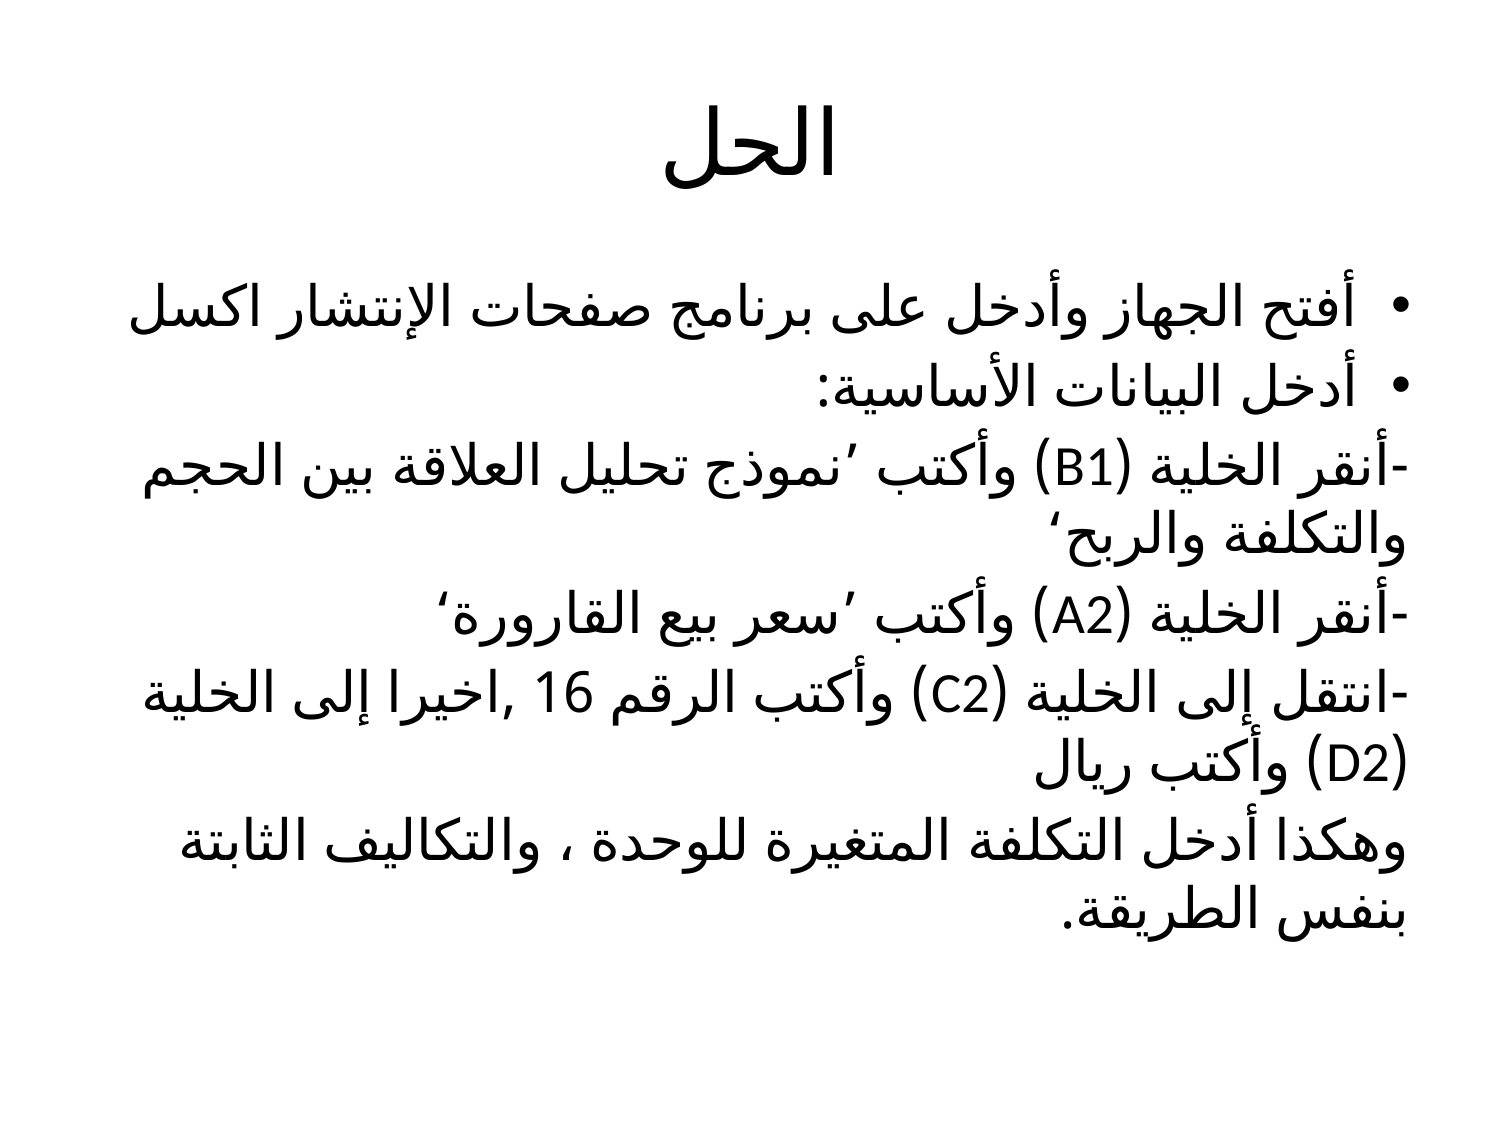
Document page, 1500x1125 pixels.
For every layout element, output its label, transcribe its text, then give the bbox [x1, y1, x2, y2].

list أفتح الجهاز وأدخل على برنامج صفحات الإنتشار اكسل أدخل البيانات الأساسية: -أنقر الخلية (B1) وأكتب ’نموذج تحليل العلاقة بين الحجم والتكلفة والربح‘ -أنقر الخلية (A2) وأكتب ’سعر بيع القارورة‘ -انتقل إلى الخلية (C2) وأكتب الرقم 16 ,اخيرا إلى الخلية (D2) وأكتب ريال وهكذا أدخل التكلفة المتغيرة للوحدة ، والتكاليف الثابتة بنفس الطريقة. [75, 262, 1425, 1005]
title الحل [75, 45, 1425, 233]
